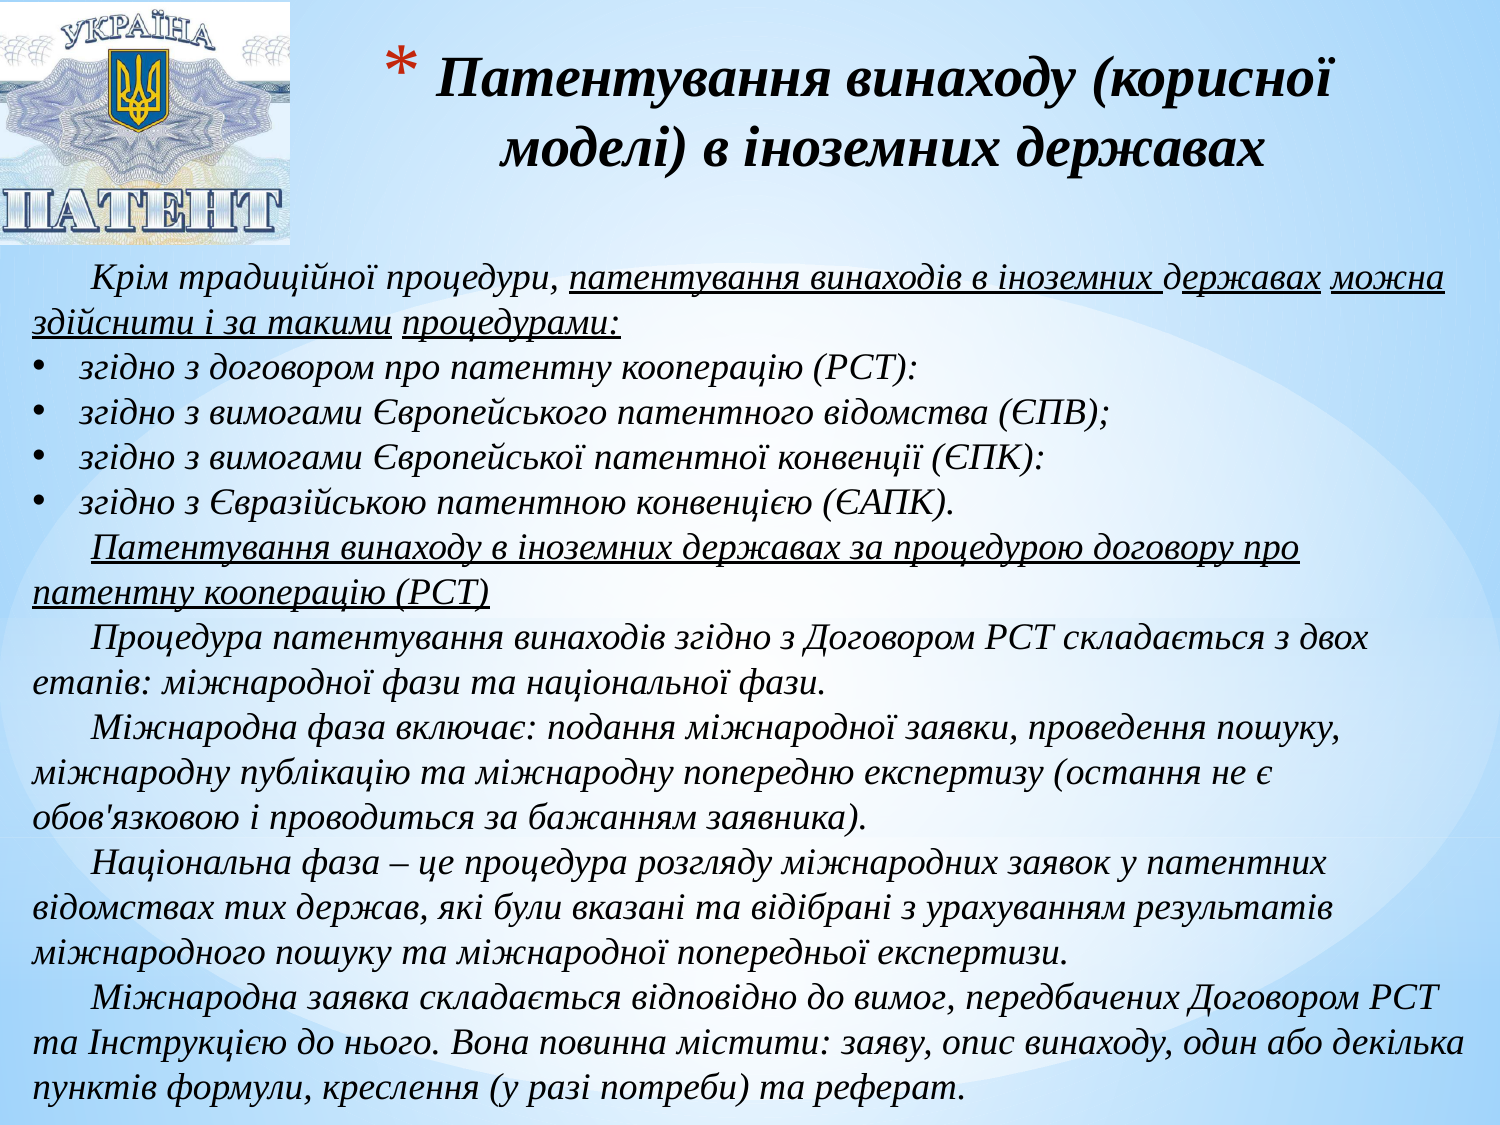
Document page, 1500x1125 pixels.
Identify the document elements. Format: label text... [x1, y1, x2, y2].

title Патентування винаходу (корисної моделі) в іноземних державах [295, 30, 1427, 209]
text_box Крім традиційної процедури, патентування винаходів в іноземних державах можна здійснити і за такими процедурами: згідно з договором про патентну кооперацію (РСТ): згідно з вимогами Європейського патентного відомства (ЄПВ); згідно з вимогами Європейської патентної конвенції (ЄПК): згідно з Євразійською патентною конвенцією (ЄАПК). Патентування винаходу в іноземних державах за процедурою договору про патентну кооперацію (РСТ) Процедура патентування винаходів згідно з Договором РСТ складається з двох етапів: міжнародної фази та національної фази. Міжнародна фаза включає: подання міжнародної заявки, проведення пошуку, міжнародну публікацію та міжнародну попередню експертизу (остання не є обов'язковою і проводиться за бажанням заявника). Національна фаза – це процедура розгляду міжнародних заявок у патентних відомствах тих держав, які були вказані та відібрані з урахуванням результатів міжнародного пошуку та міжнародної попередньої експертизи. Міжнародна заявка складається відповідно до вимог, передбачених Договором РСТ та Інструкцією до нього. Вона повинна містити: заяву, опис винаходу, один або декілька пунктів формули, креслення (у разі потреби) та реферат. [17, 244, 1483, 1115]
picture [0, 2, 290, 245]
